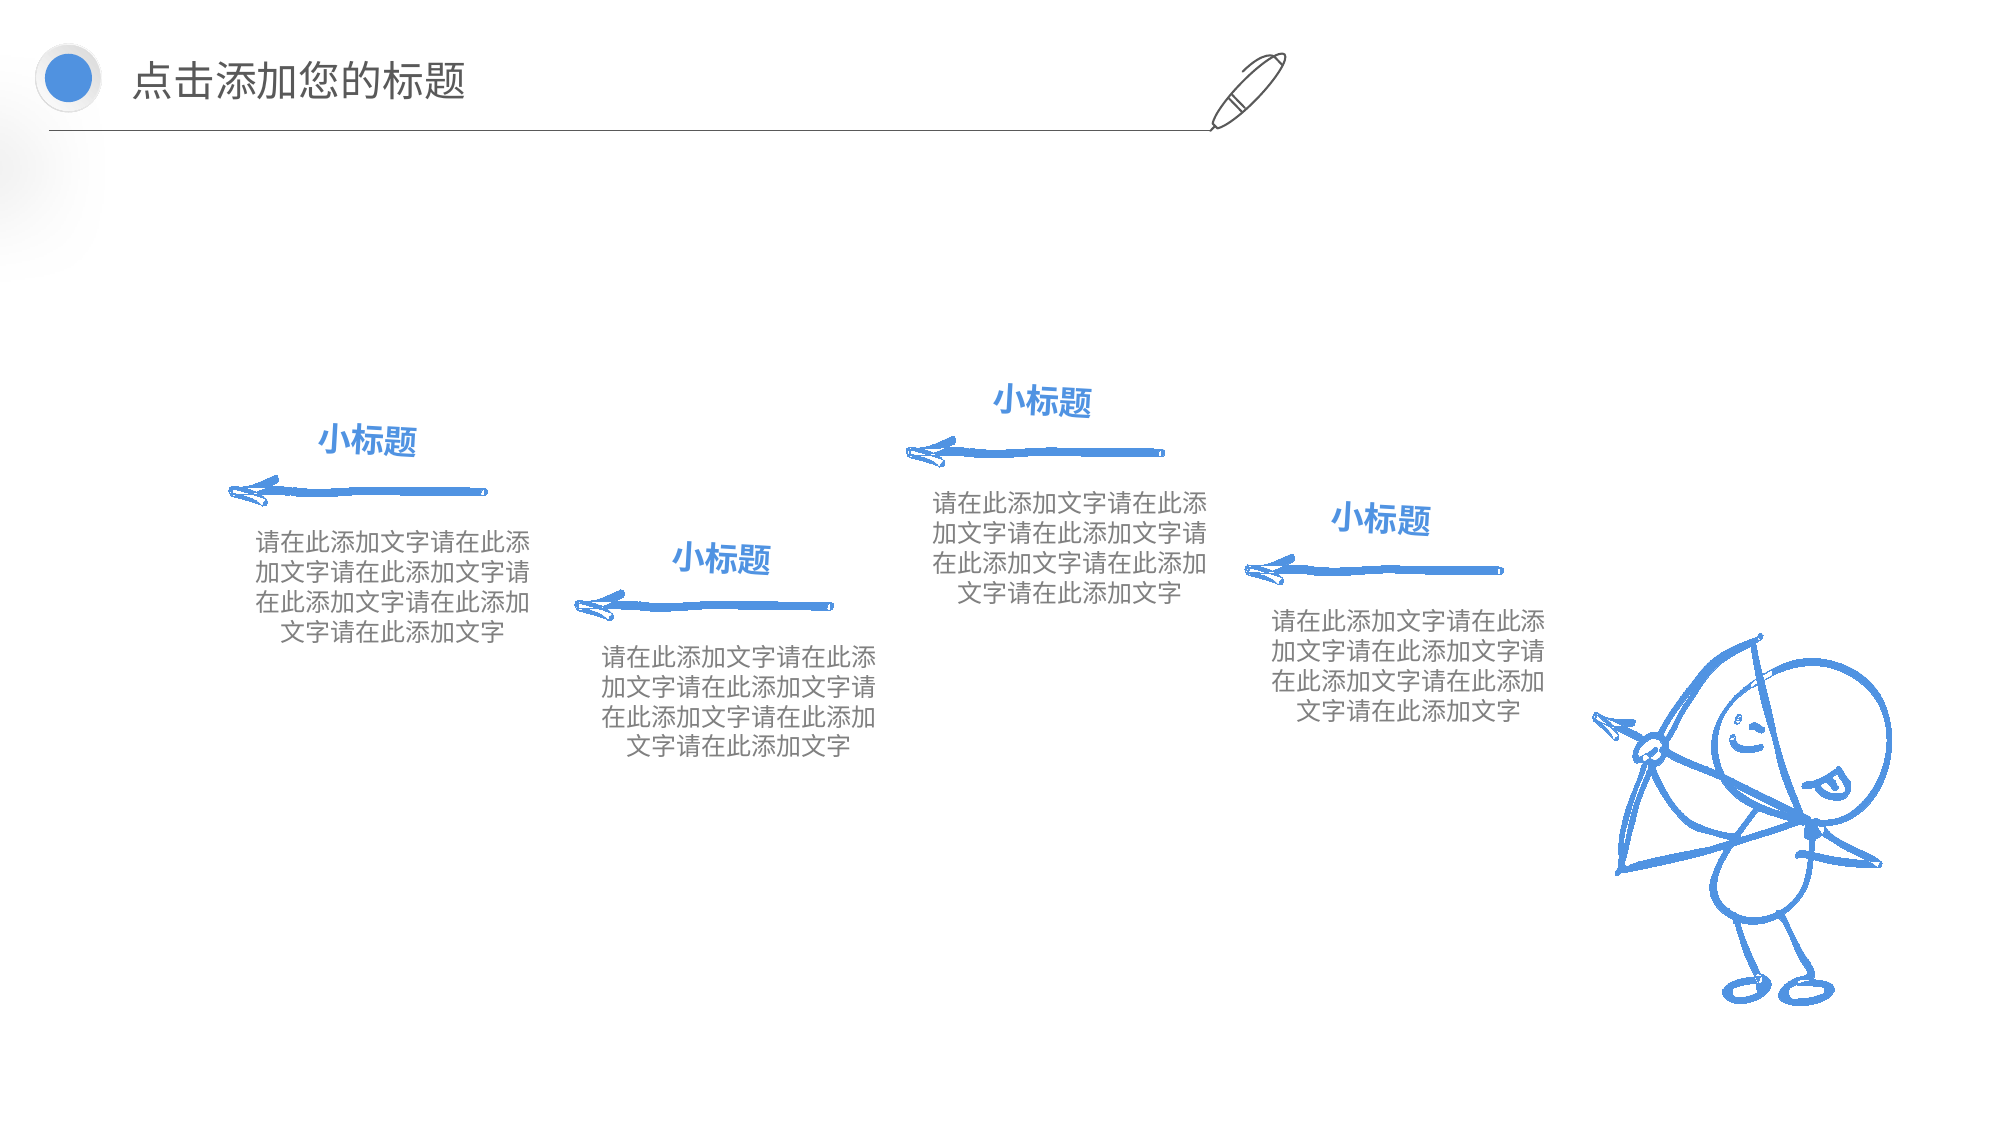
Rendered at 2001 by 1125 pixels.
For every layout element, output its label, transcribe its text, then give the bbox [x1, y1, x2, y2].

text_box 请在此添加文字请在此添加文字请在此添加文字请在此添加文字请在此添加文字请在此添加文字 [580, 633, 898, 799]
text_box 请在此添加文字请在此添加文字请在此添加文字请在此添加文字请在此添加文字请在此添加文字 [1250, 598, 1568, 763]
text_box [583, 549, 825, 661]
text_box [915, 395, 1156, 508]
text_box 点击添加您的标题 [111, 45, 510, 116]
text_box 请在此添加文字请在此添加文字请在此添加文字请在此添加文字请在此添加文字请在此添加文字 [911, 480, 1229, 645]
text_box 请在此添加文字请在此添加文字请在此添加文字请在此添加文字请在此添加文字请在此添加文字 [234, 519, 552, 684]
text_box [1253, 513, 1495, 626]
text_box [1591, 633, 1904, 1010]
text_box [35, 43, 102, 113]
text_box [237, 434, 479, 547]
text_box [1211, 53, 1286, 131]
text_box 小标题 [1316, 487, 1526, 554]
text_box 小标题 [978, 369, 1187, 437]
text_box 小标题 [303, 408, 512, 476]
text_box 小标题 [657, 526, 867, 594]
